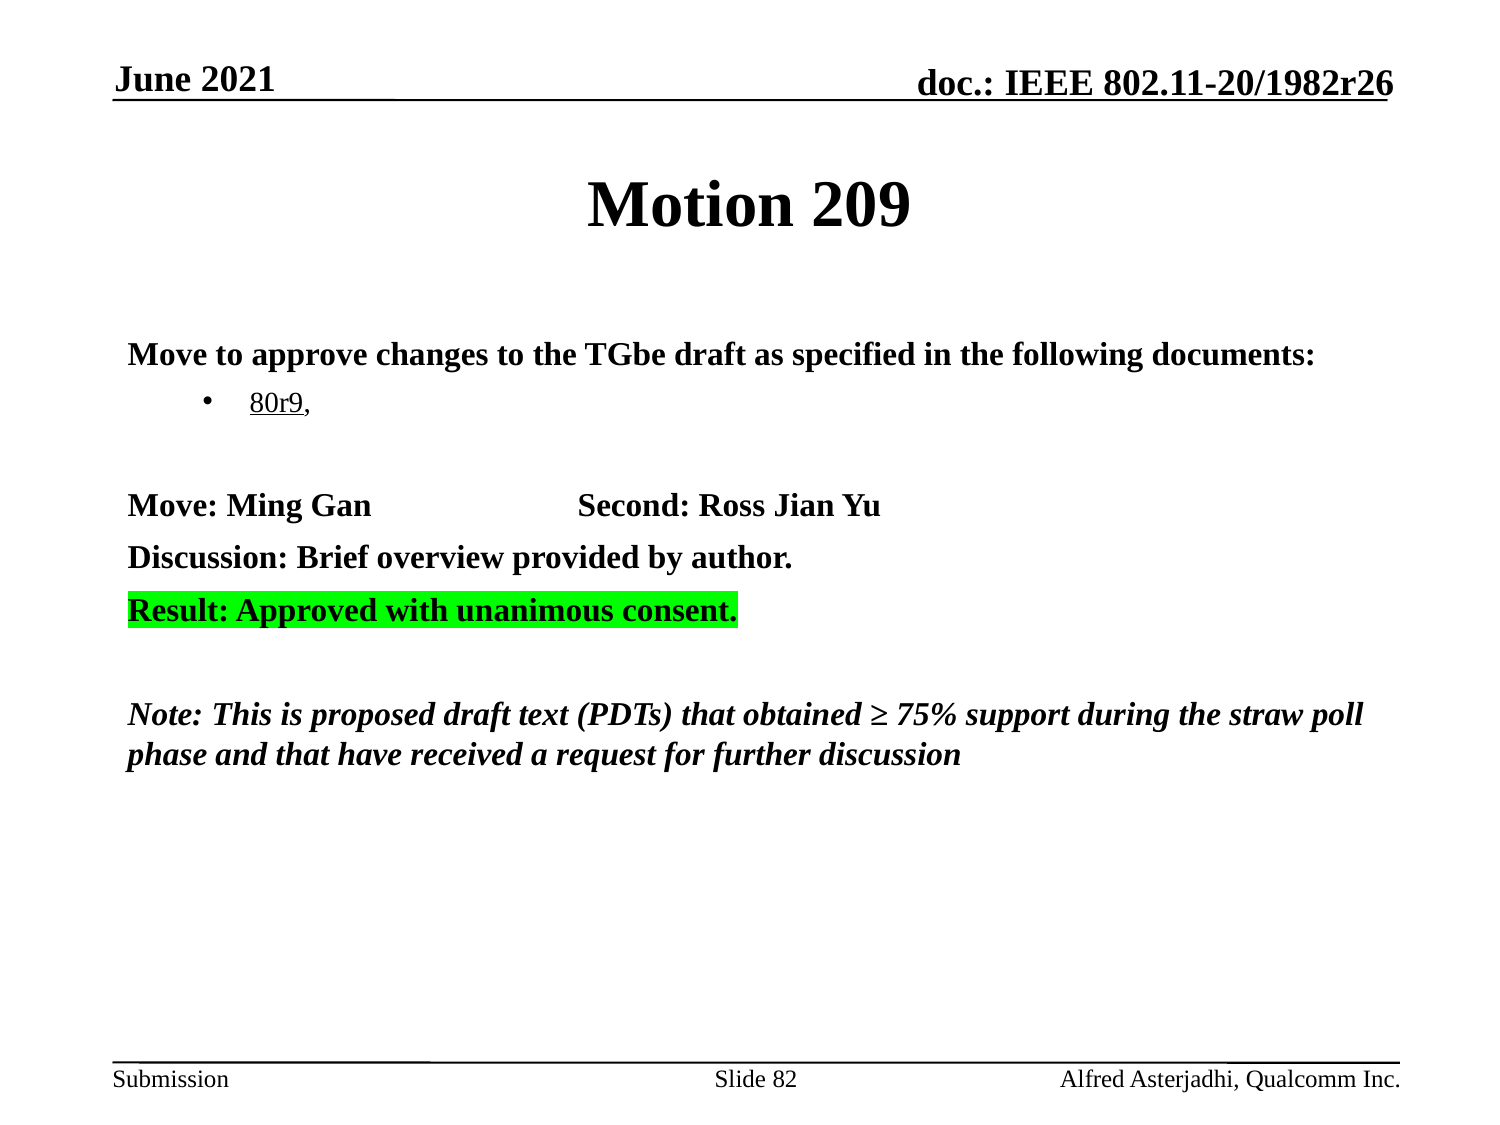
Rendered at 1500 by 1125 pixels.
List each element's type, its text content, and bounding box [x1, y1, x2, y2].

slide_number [114, 54, 423, 100]
footer Alfred Asterjadhi, Qualcomm Inc. [878, 1061, 1402, 1093]
list Move to approve changes to the TGbe draft as specified in the following documents: 80r9, Move: Ming Gan Second: Ross Jian Yu Discussion: Brief overview provided by author. Result: Approved with unanimous consent. Note: This is proposed draft text (PDTs) that obtained ≥ 75% support during the straw poll phase and that have received a request for further discussion [112, 324, 1388, 1000]
title Motion 209 [112, 112, 1388, 288]
slide_number Slide 82 [712, 1061, 800, 1123]
